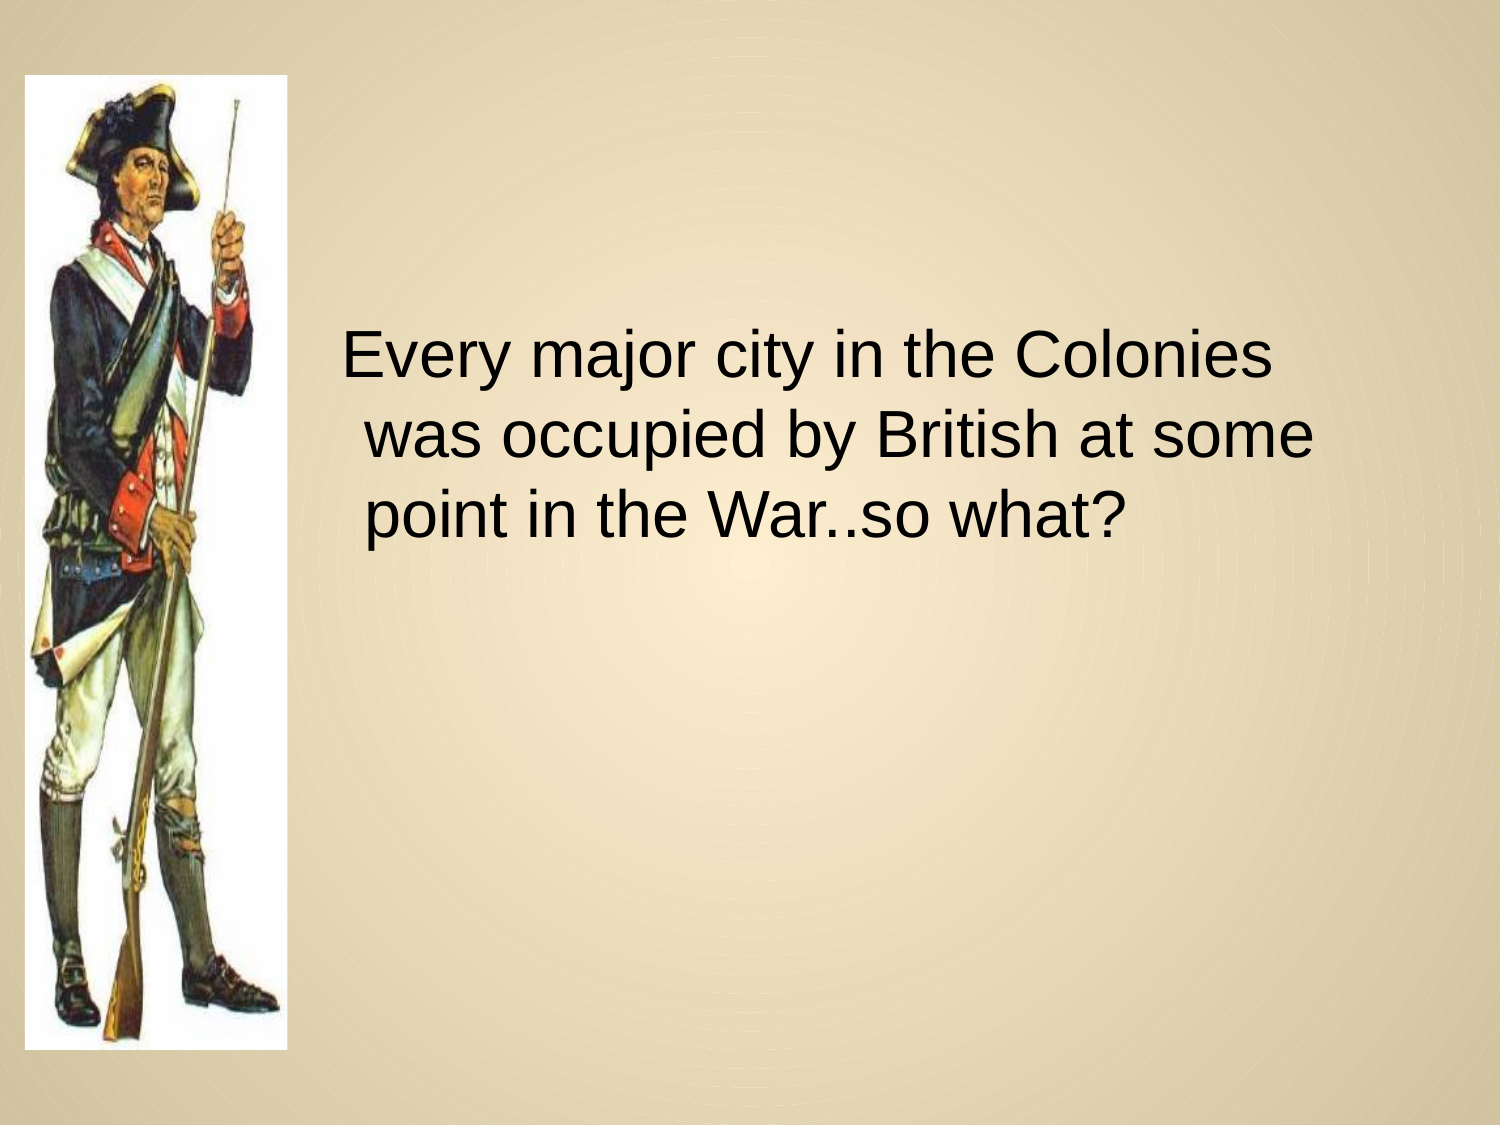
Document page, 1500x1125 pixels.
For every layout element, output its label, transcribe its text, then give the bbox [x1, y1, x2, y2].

picture [24, 75, 288, 1050]
list Every major city in the Colonies was occupied by British at some point in the War..so what? [315, 296, 1425, 1005]
